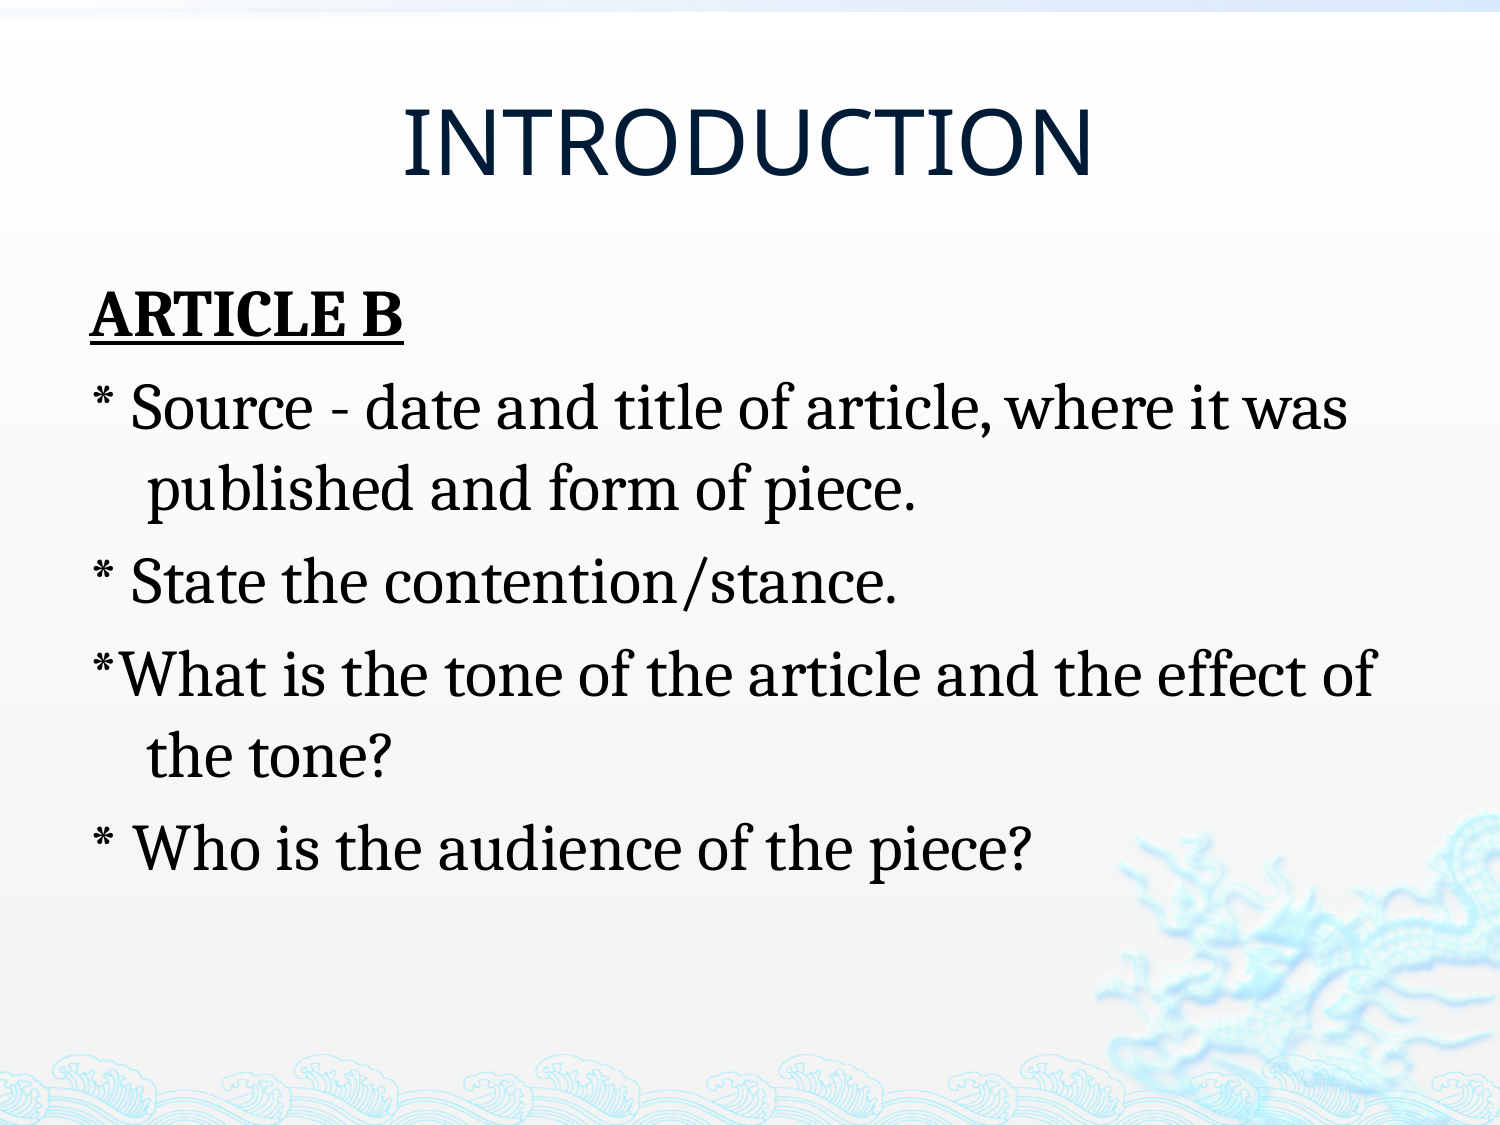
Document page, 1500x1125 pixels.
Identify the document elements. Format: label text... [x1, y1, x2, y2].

title INTRODUCTION [75, 45, 1425, 233]
list ARTICLE B * Source - date and title of article, where it was published and form of piece. * State the contention/stance. *What is the tone of the article and the effect of the tone? * Who is the audience of the piece? [75, 262, 1425, 1005]
